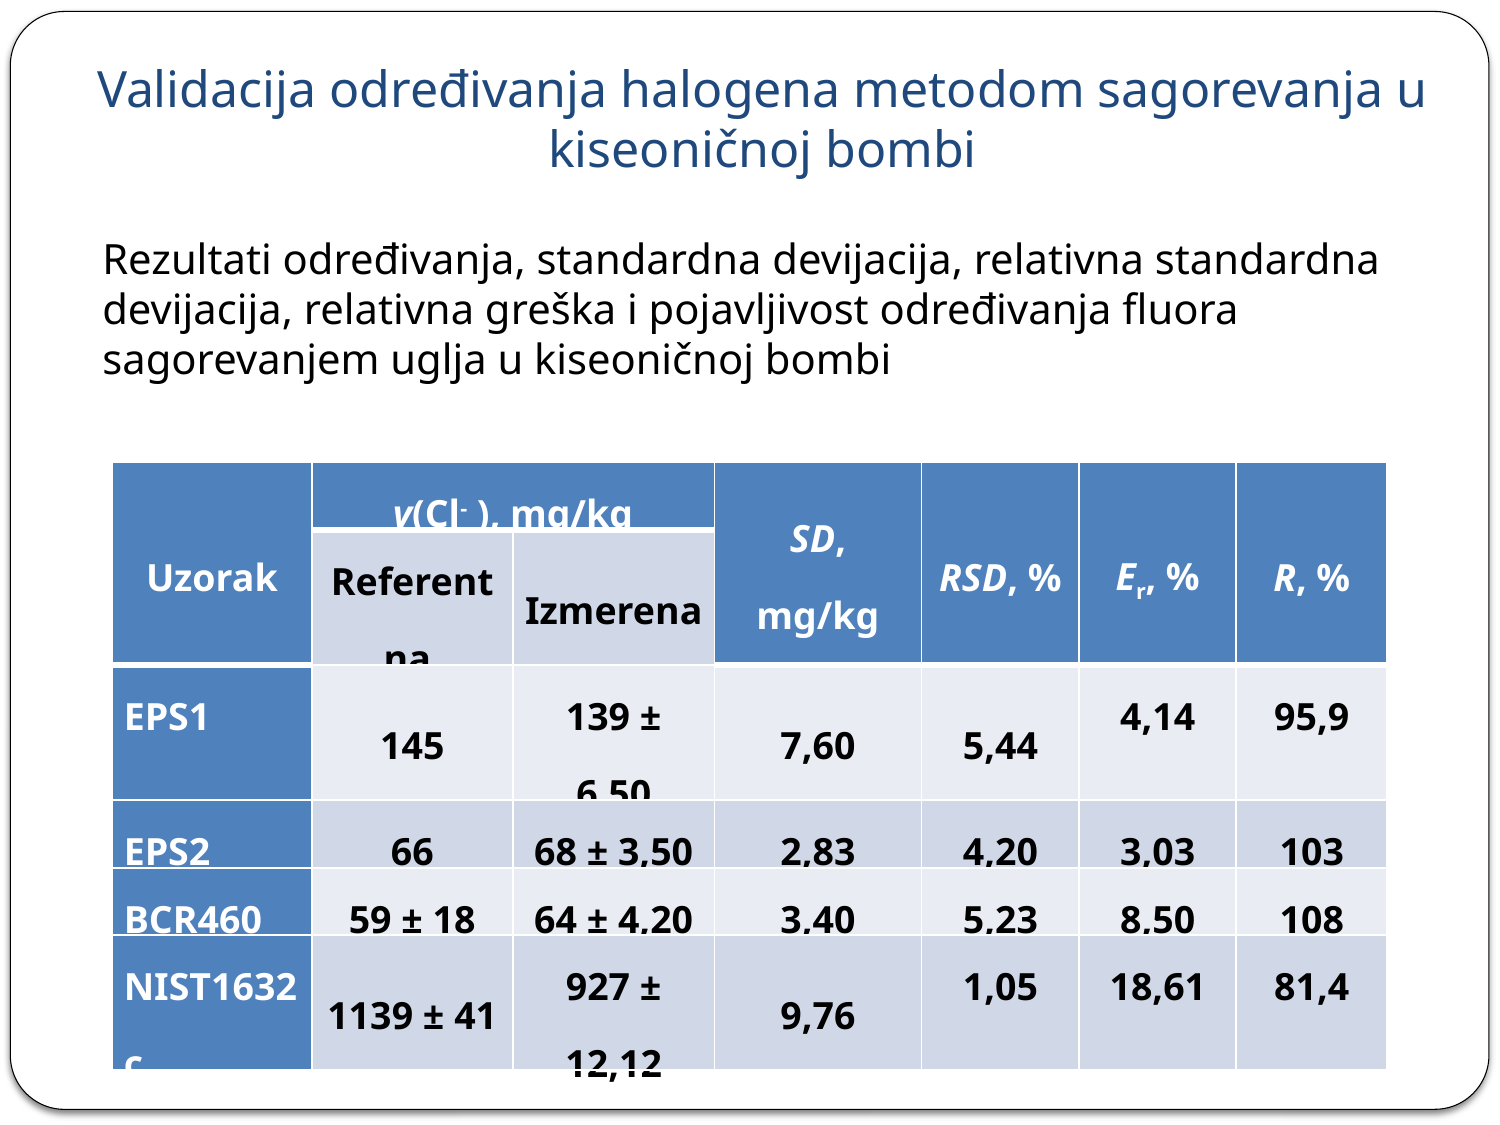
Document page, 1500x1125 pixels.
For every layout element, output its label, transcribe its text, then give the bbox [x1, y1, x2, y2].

table_cell 18,61 [1080, 936, 1235, 1069]
table_cell 1139 ± 41 [313, 936, 512, 1069]
table_cell 2,83 [715, 801, 921, 867]
table_cell 81,4 [1237, 936, 1386, 1069]
table_cell 95,9 [1237, 668, 1386, 799]
table_cell 59 ± 18 [313, 869, 512, 934]
table_cell 108 [1237, 869, 1386, 934]
table_cell Referentna [313, 533, 512, 664]
table_cell NIST1632c [113, 936, 311, 1069]
table_cell Izmerena [514, 533, 714, 664]
table_header Er, % [1080, 463, 1235, 662]
table_cell 927 ± 12,12 [514, 936, 714, 1069]
table_header Uzorak [113, 463, 311, 662]
table_cell 3,40 [715, 869, 921, 934]
table_header RSD, % [922, 463, 1078, 662]
table_cell 139 ± 6,50 [514, 666, 714, 799]
text_box Validacija određivanja halogena metodom sagorevanja u kiseoničnoj bombi [62, 49, 1463, 185]
table_cell EPS1 [113, 668, 311, 799]
table_cell BCR460 [113, 869, 311, 934]
table_cell 66 [313, 801, 512, 867]
table_cell 5,23 [922, 869, 1078, 934]
text_box Rezultati određivanja, standardna devijacija, relativna standardna devijacija, relativna greška i pojavljivost određivanja fluora sagorevanjem uglja u kiseoničnoj bombi [87, 224, 1413, 390]
table_cell 1,05 [922, 936, 1078, 1069]
table_cell 4,20 [922, 801, 1078, 867]
table_cell 5,44 [922, 668, 1078, 799]
table_cell 4,14 [1080, 668, 1235, 799]
table_header γ(Cl- ), mg/kg [313, 463, 714, 527]
table_cell 7,60 [715, 668, 921, 799]
table_cell 103 [1237, 801, 1386, 867]
table_header SD, mg/kg [715, 463, 921, 662]
table_cell 9,76 [715, 936, 921, 1069]
table_cell EPS2 [113, 801, 311, 867]
table_cell 8,50 [1080, 869, 1235, 934]
table_cell 68 ± 3,50 [514, 801, 714, 867]
table_cell 64 ± 4,20 [514, 869, 714, 934]
table_cell 3,03 [1080, 801, 1235, 867]
table_cell 145 [313, 666, 512, 799]
table_header R, % [1237, 463, 1386, 662]
